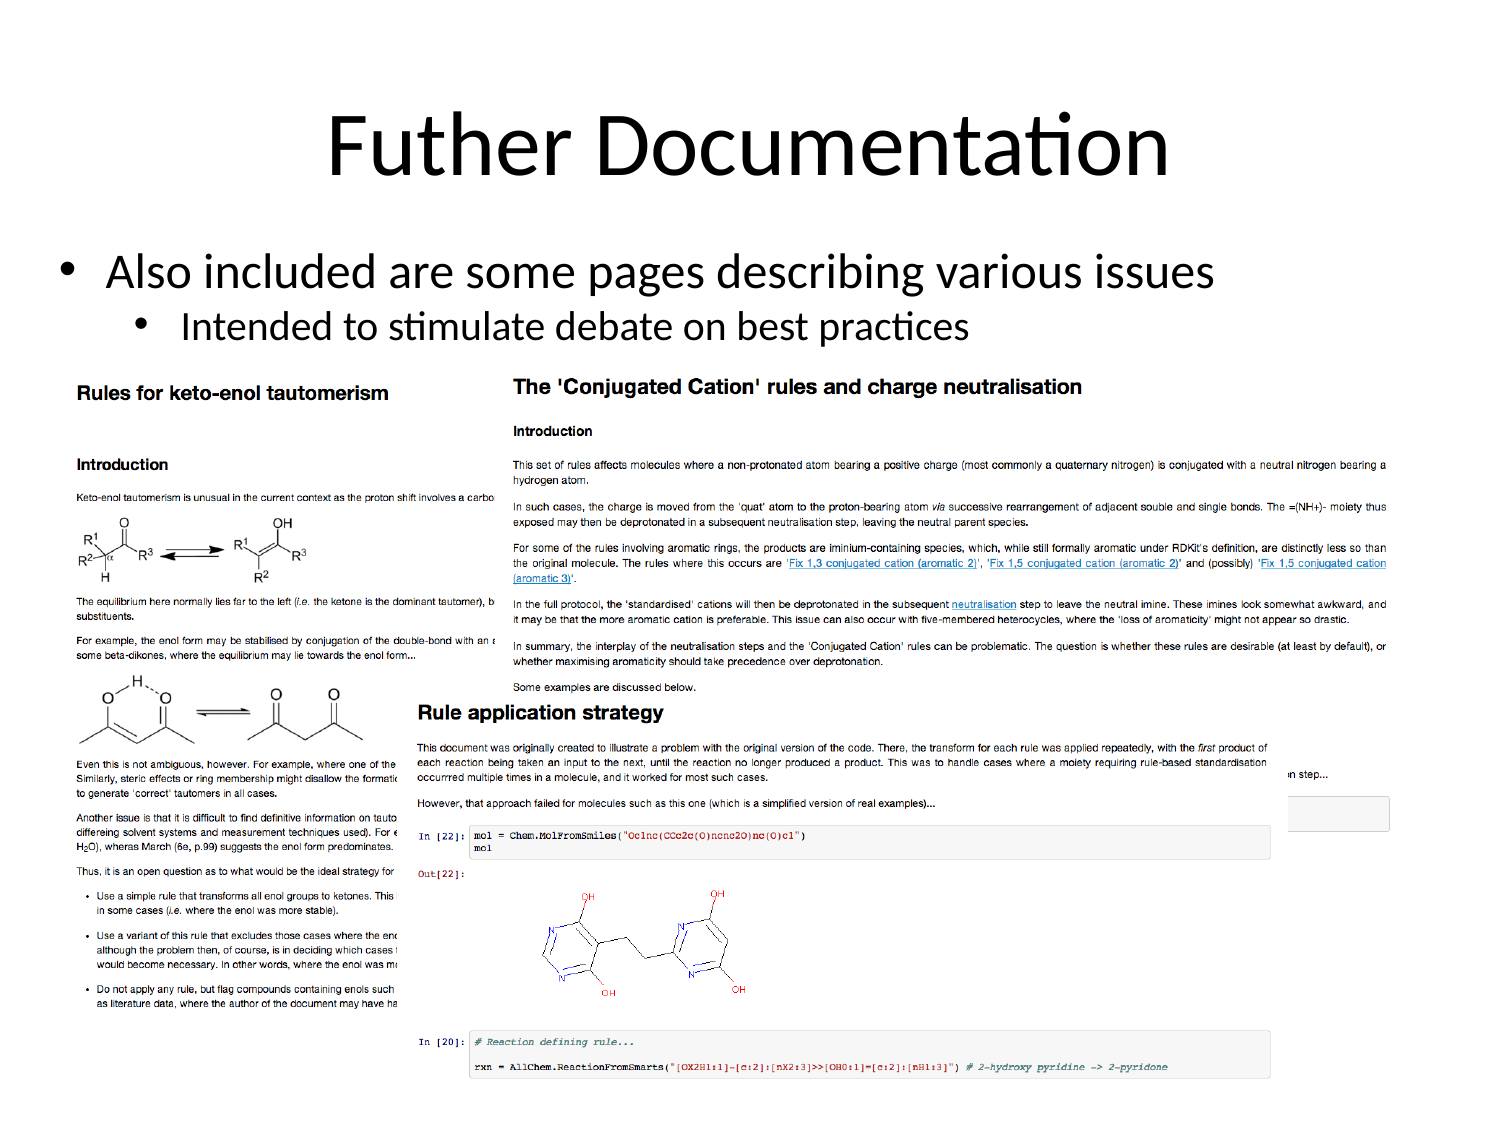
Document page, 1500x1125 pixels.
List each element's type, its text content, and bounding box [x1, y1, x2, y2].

picture [56, 370, 1417, 1087]
text_box Also included are some pages describing various issues Intended to stimulate debate on best practices [44, 231, 1447, 356]
title Futher Documentation [75, 45, 1425, 231]
